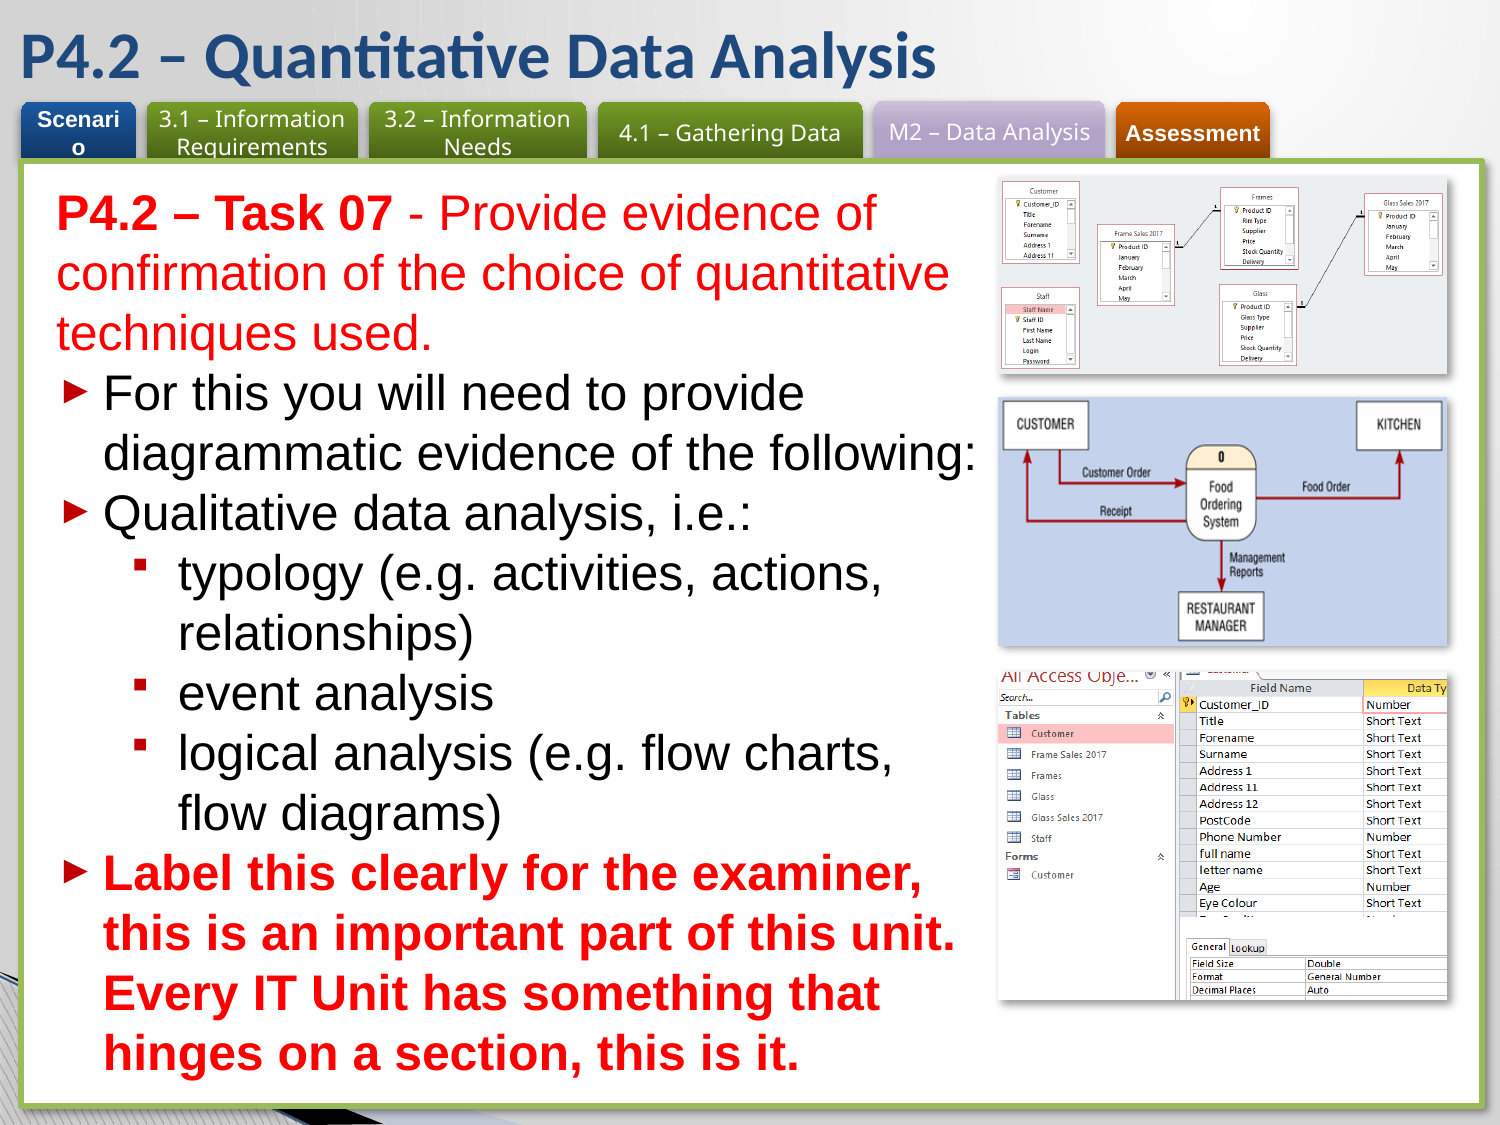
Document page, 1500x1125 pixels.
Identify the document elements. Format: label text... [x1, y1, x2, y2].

title P4.2 – Quantitative Data Analysis [5, 7, 1241, 98]
picture [997, 396, 1448, 646]
picture [997, 671, 1448, 1000]
picture [281, 1114, 303, 1125]
picture [997, 177, 1448, 374]
text_box P4.2 – Task 07 - Provide evidence of confirmation of the choice of quantitative techniques used. For this you will need to provide diagrammatic evidence of the following: Qualitative data analysis, i.e.: typology (e.g. activities, actions, relationships) event analysis logical analysis (e.g. flow charts, flow diagrams) Label this clearly for the examiner, this is an important part of this unit. Every IT Unit has something that hinges on a section, this is it. [41, 172, 998, 1088]
